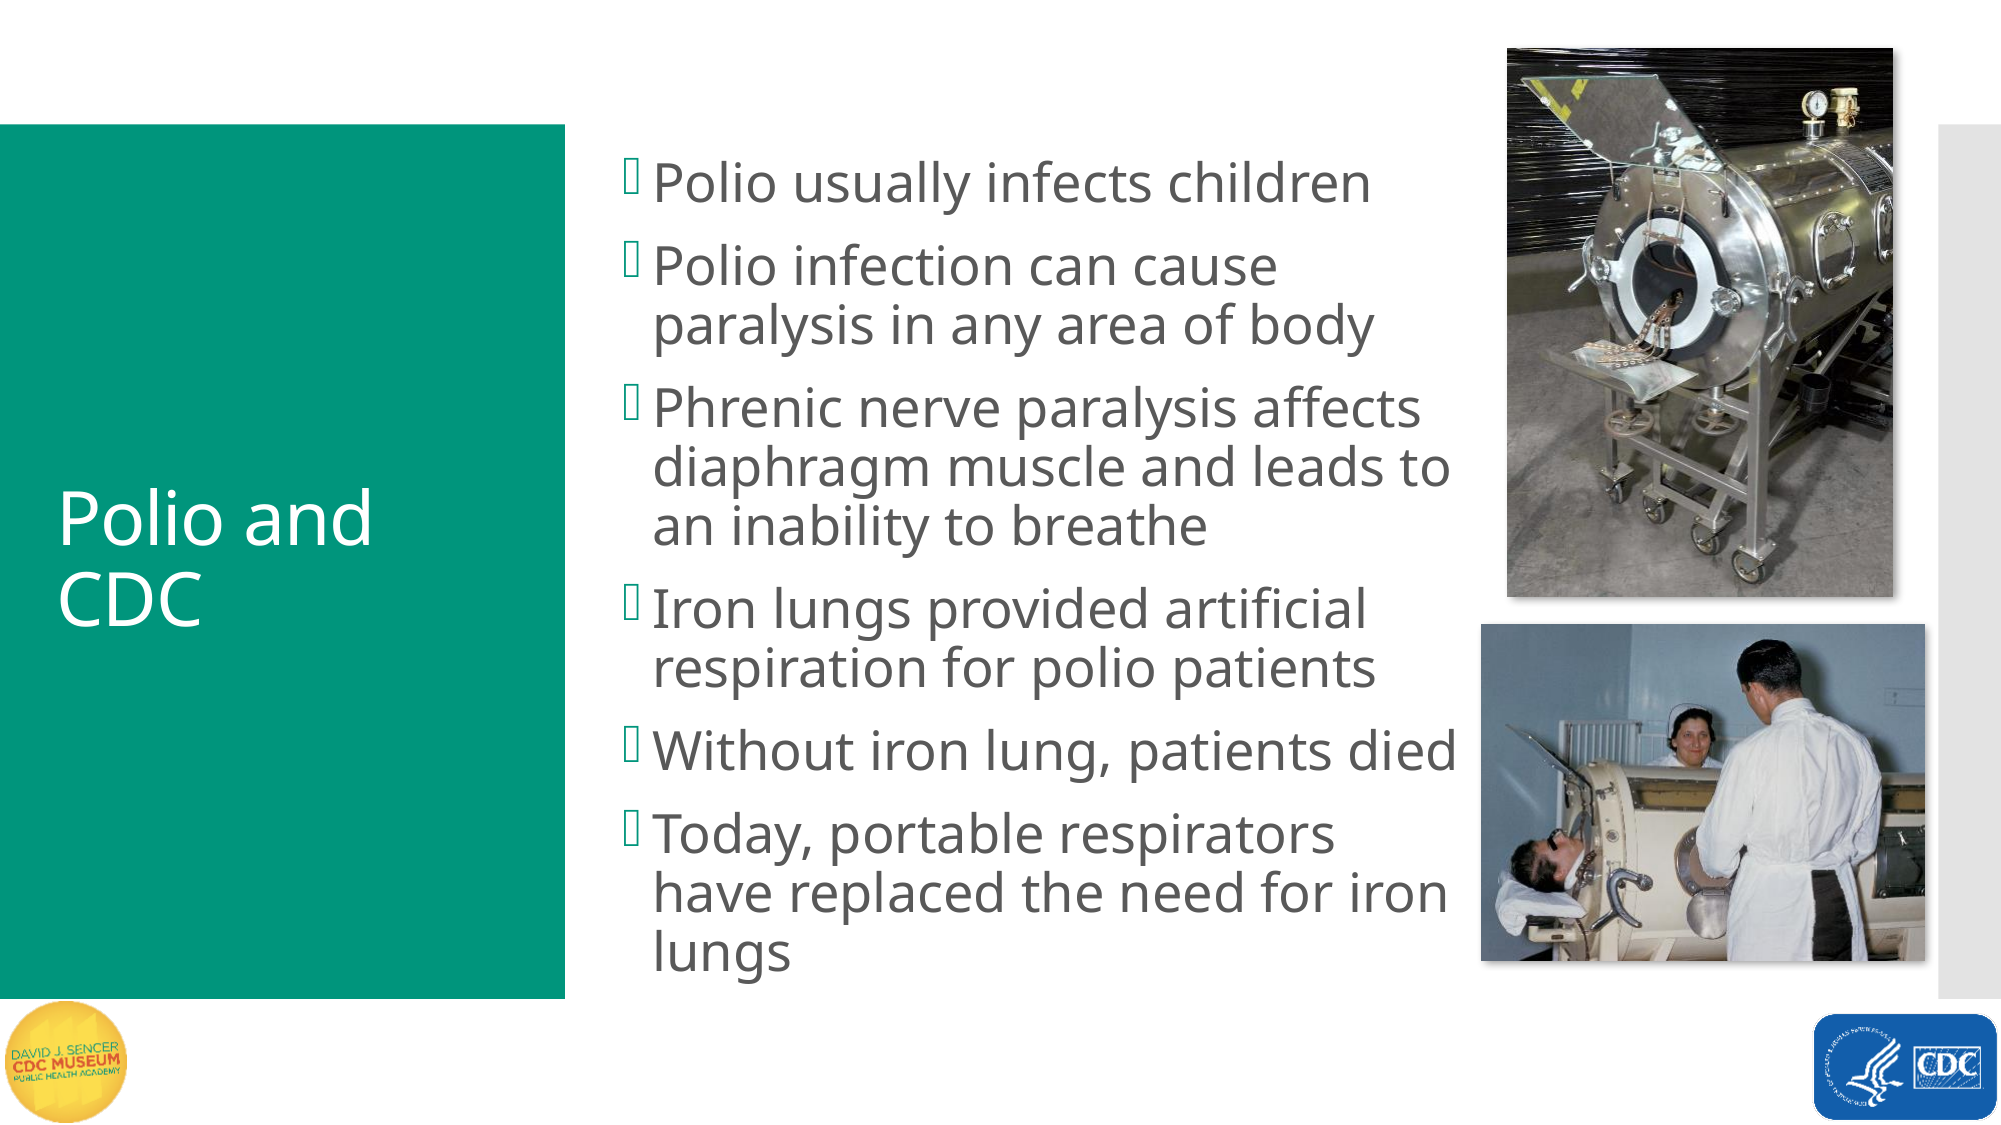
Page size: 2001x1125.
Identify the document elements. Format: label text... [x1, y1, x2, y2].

list Polio usually infects children Polio infection can cause paralysis in any area of body Phrenic nerve paralysis affects diaphragm muscle and leads to an inability to breathe Iron lungs provided artificial respiration for polio patients Without iron lung, patients died Today, portable respirators have replaced the need for iron lungs [607, 136, 1482, 1002]
picture [4, 1001, 127, 1123]
title Polio and CDC [41, 184, 525, 940]
picture [1507, 47, 1893, 597]
picture [1801, 1006, 2000, 1125]
picture [1481, 624, 1925, 961]
